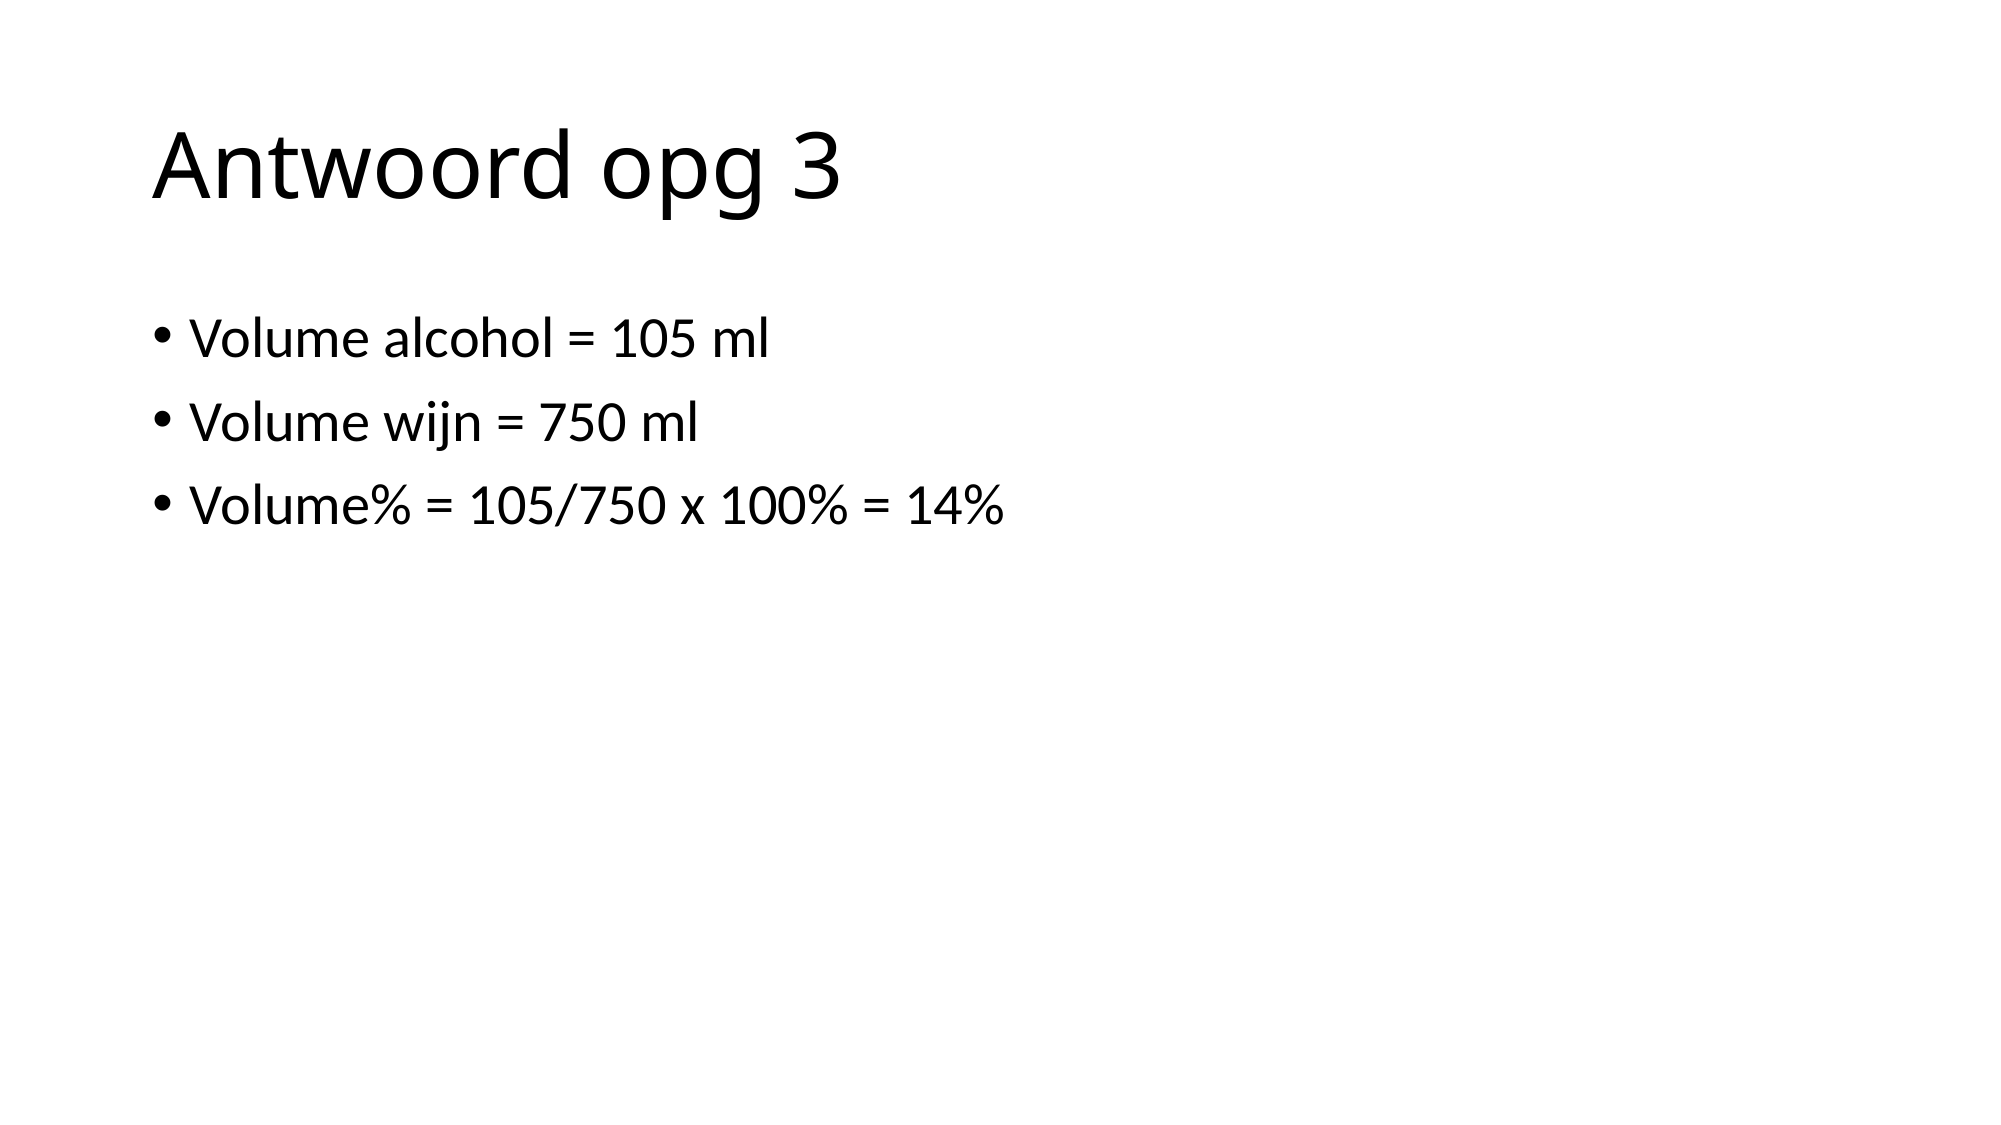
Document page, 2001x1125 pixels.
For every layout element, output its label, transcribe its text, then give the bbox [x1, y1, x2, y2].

title Antwoord opg 3 [137, 59, 1863, 278]
list Volume alcohol = 105 ml Volume wijn = 750 ml Volume% = 105/750 x 100% = 14% [137, 299, 1863, 1014]
